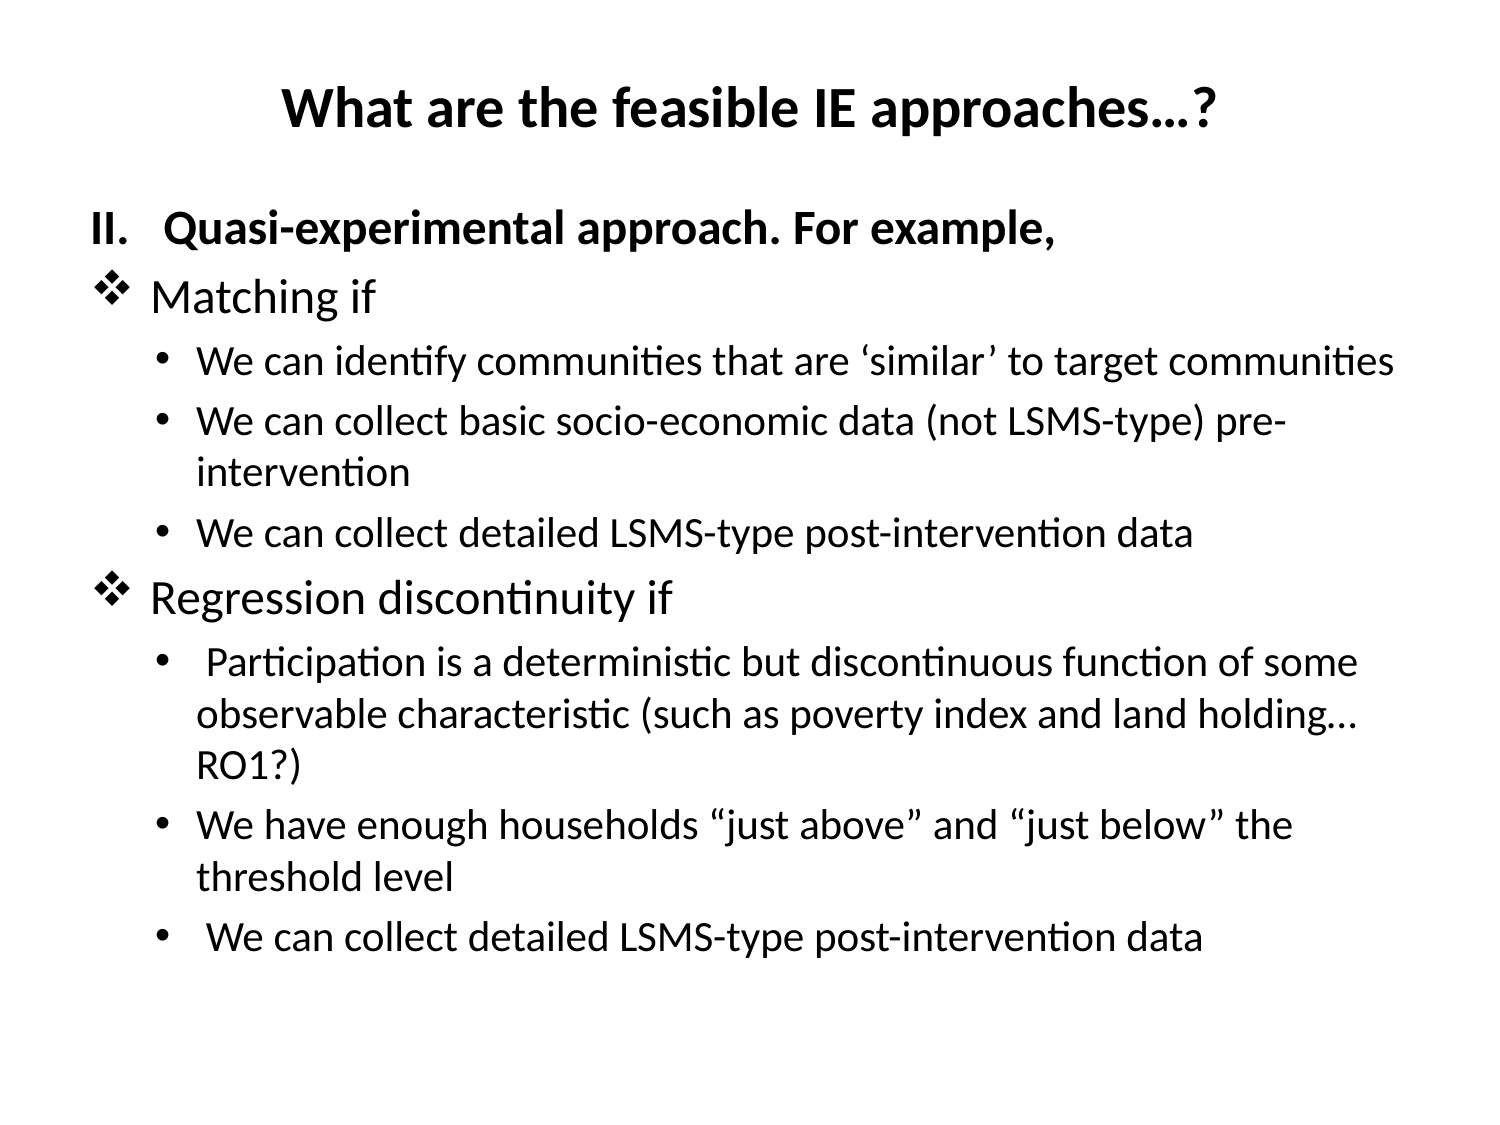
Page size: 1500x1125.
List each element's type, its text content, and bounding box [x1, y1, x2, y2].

title What are the feasible IE approaches…? [24, 45, 1475, 163]
list Quasi-experimental approach. For example, Matching if We can identify communities that are ‘similar’ to target communities We can collect basic socio-economic data (not LSMS-type) pre-intervention We can collect detailed LSMS-type post-intervention data Regression discontinuity if Participation is a deterministic but discontinuous function of some observable characteristic (such as poverty index and land holding…RO1?) We have enough households “just above” and “just below” the threshold level We can collect detailed LSMS-type post-intervention data [75, 187, 1425, 1005]
